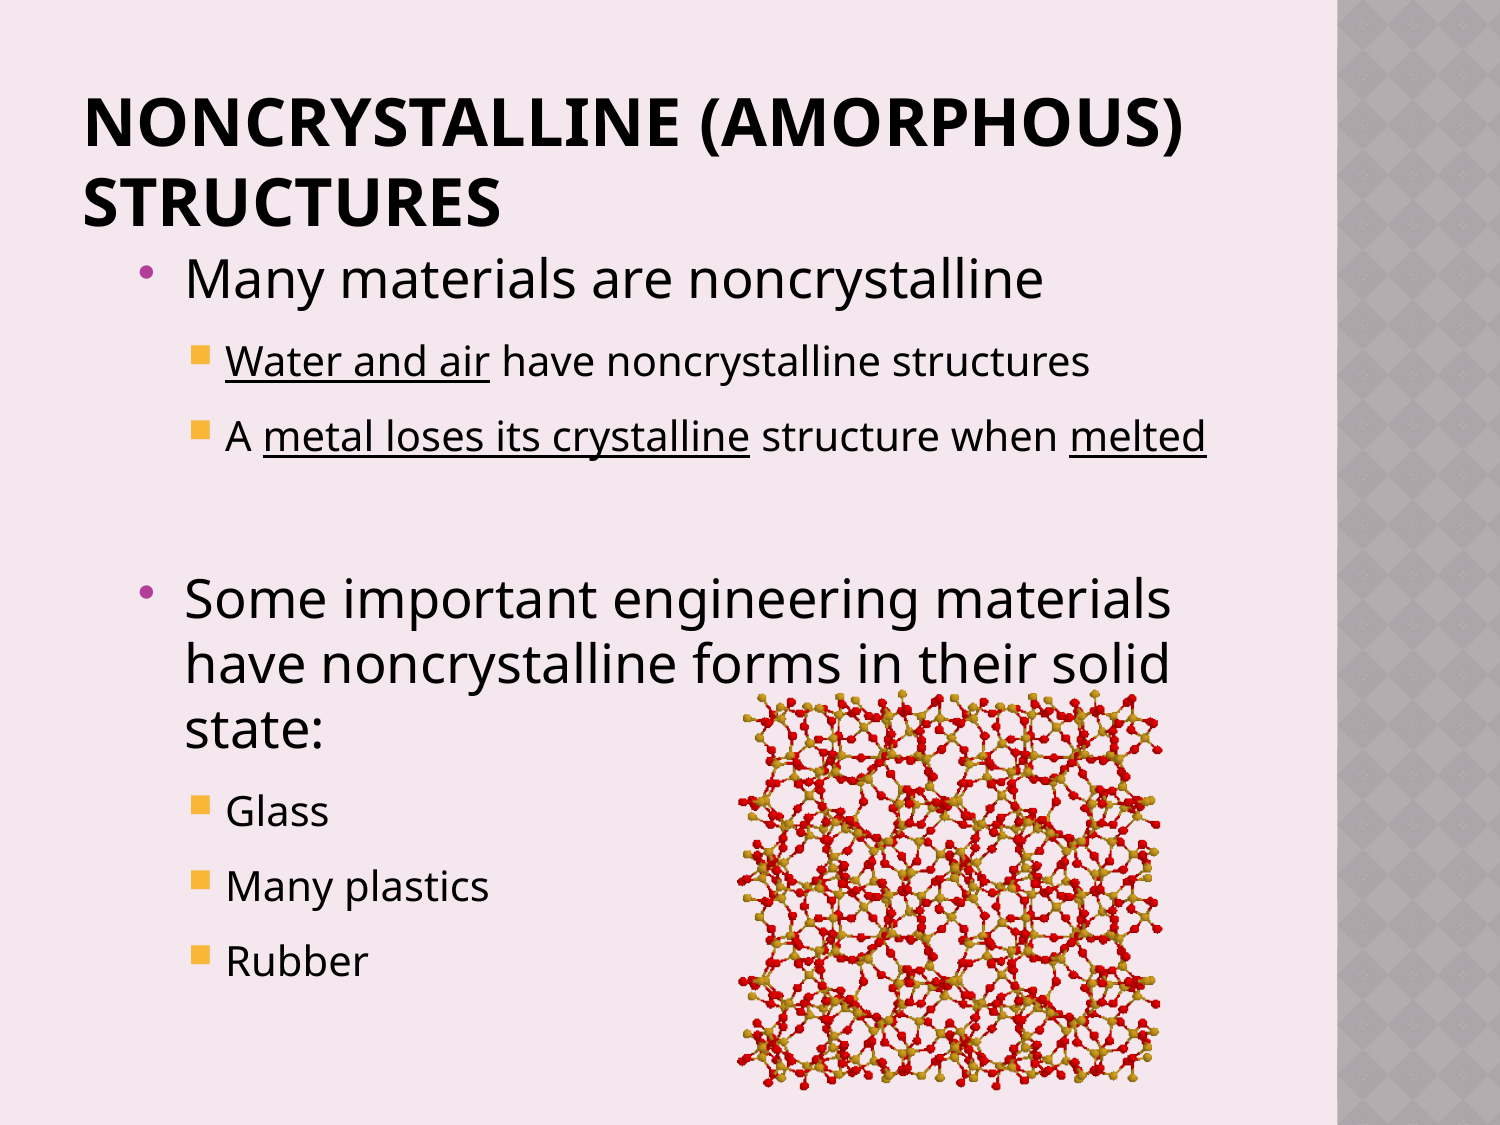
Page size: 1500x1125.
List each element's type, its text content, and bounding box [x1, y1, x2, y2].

title Noncrystalline (Amorphous) Structures [75, 52, 1263, 240]
list Many materials are noncrystalline Water and air have noncrystalline structures A metal loses its crystalline structure when melted Some important engineering materials have noncrystalline forms in their solid state: Glass Many plastics Rubber [125, 237, 1275, 975]
picture [737, 687, 1165, 1094]
